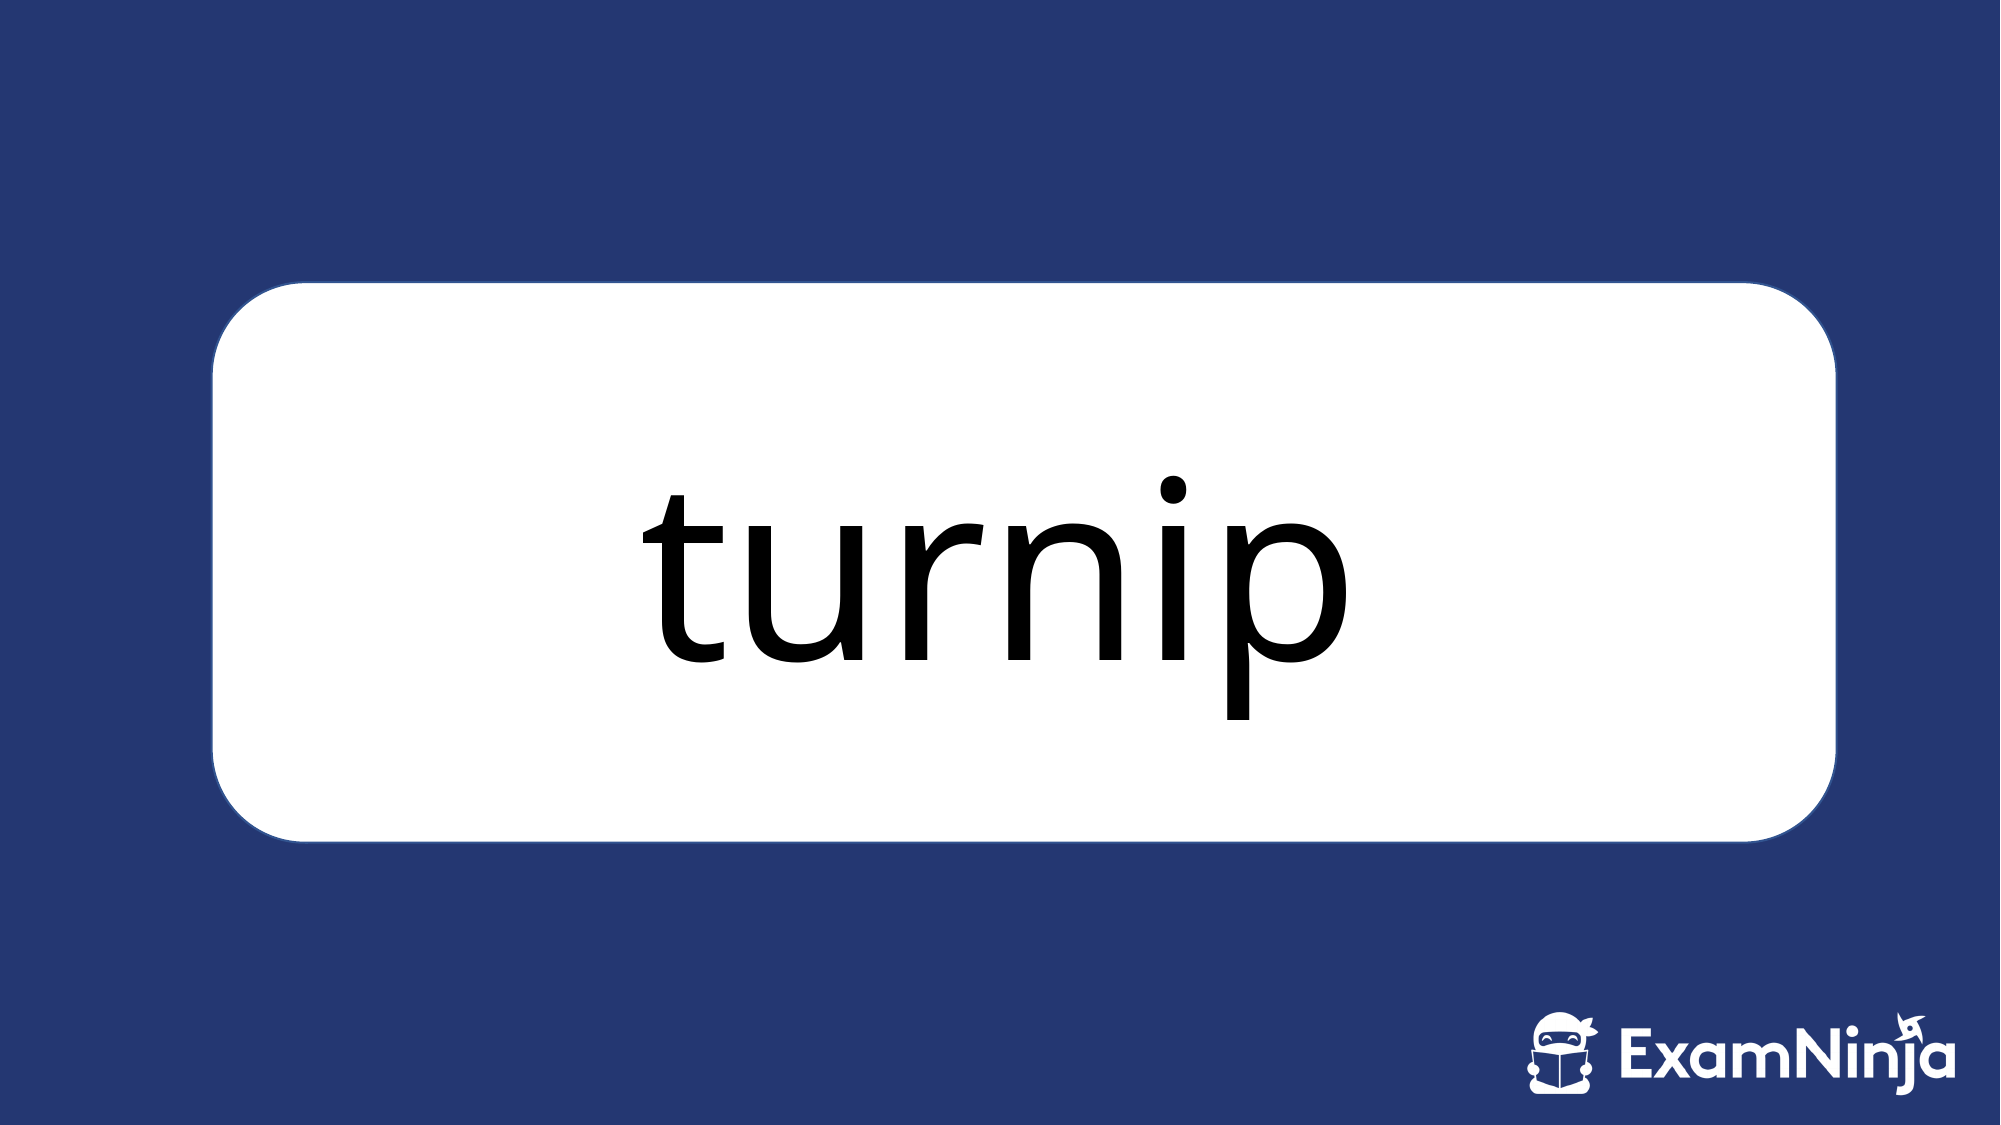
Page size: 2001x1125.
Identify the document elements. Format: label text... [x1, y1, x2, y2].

text_box [210, 719, 1838, 844]
picture [1501, 1003, 1979, 1102]
text_box turnip [143, 403, 1857, 719]
text_box [210, 281, 1838, 403]
